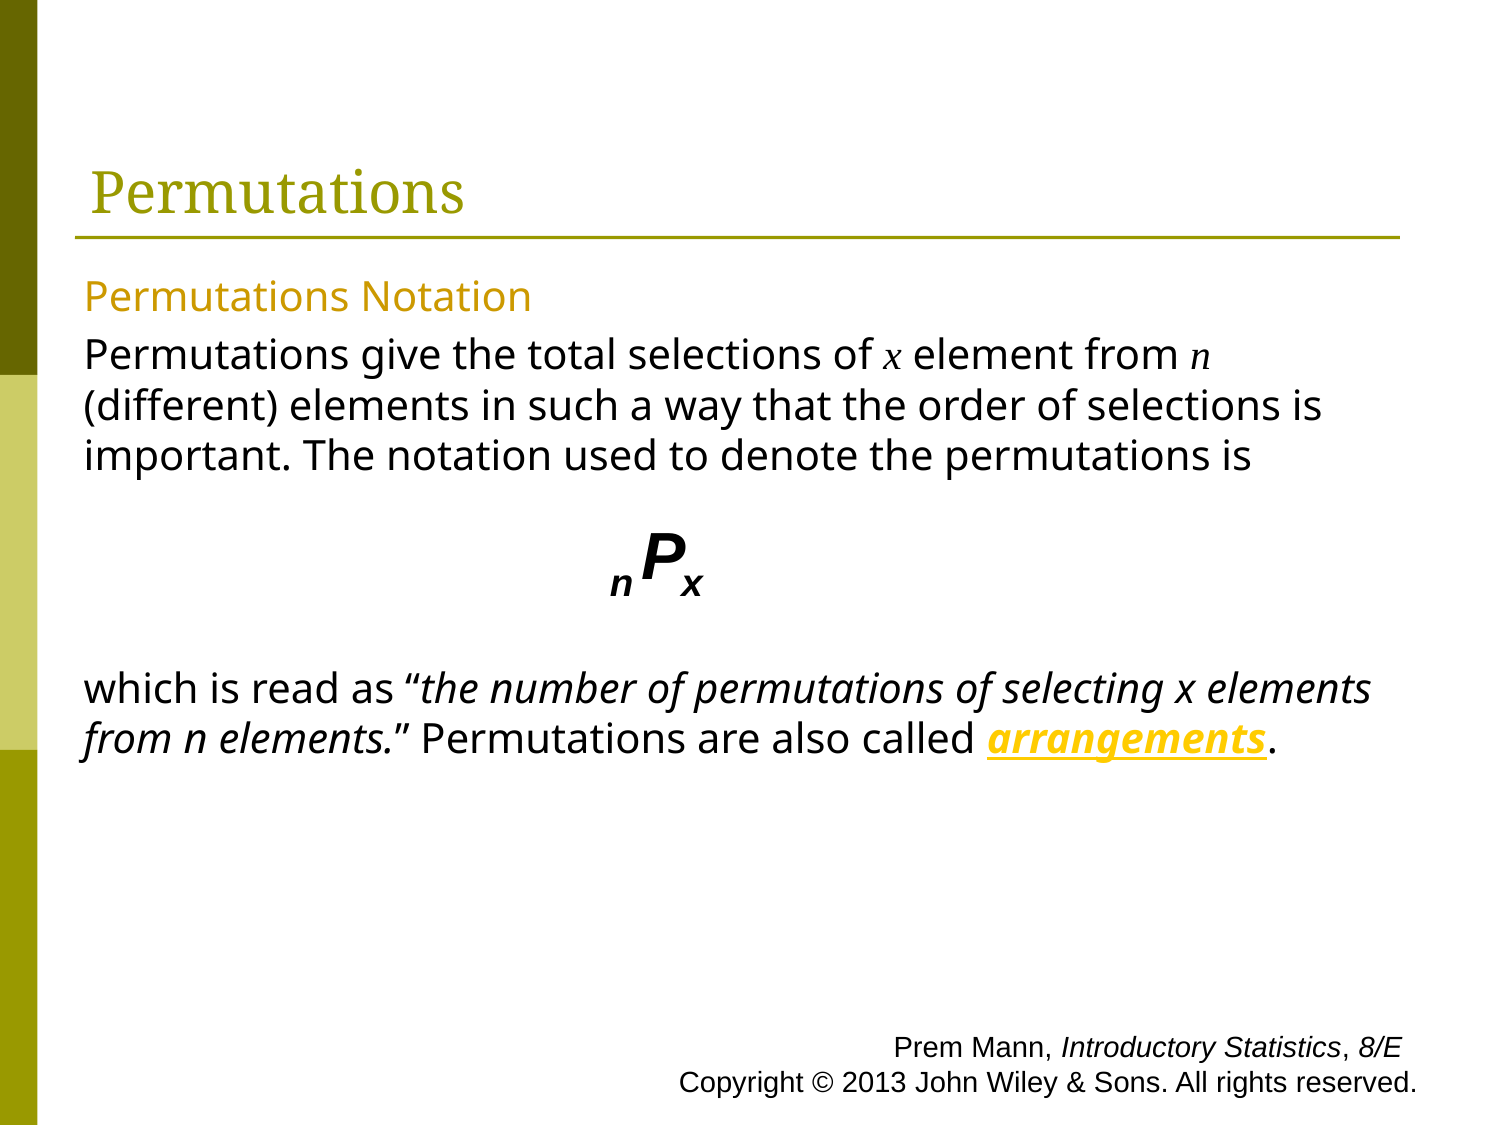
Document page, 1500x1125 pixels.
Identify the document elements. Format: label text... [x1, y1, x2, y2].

list Permutations Notation Permutations give the total selections of x element from n (different) elements in such a way that the order of selections is important. The notation used to denote the permutations is which is read as “the number of permutations of selecting x elements from n elements.” Permutations are also called arrangements. [12, 262, 1417, 1002]
text_box Prem Mann, Introductory Statistics, 8/E Copyright © 2013 John Wiley & Sons. All rights reserved. [664, 1020, 1449, 1106]
title Permutations [75, 45, 1425, 233]
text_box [599, 512, 717, 613]
